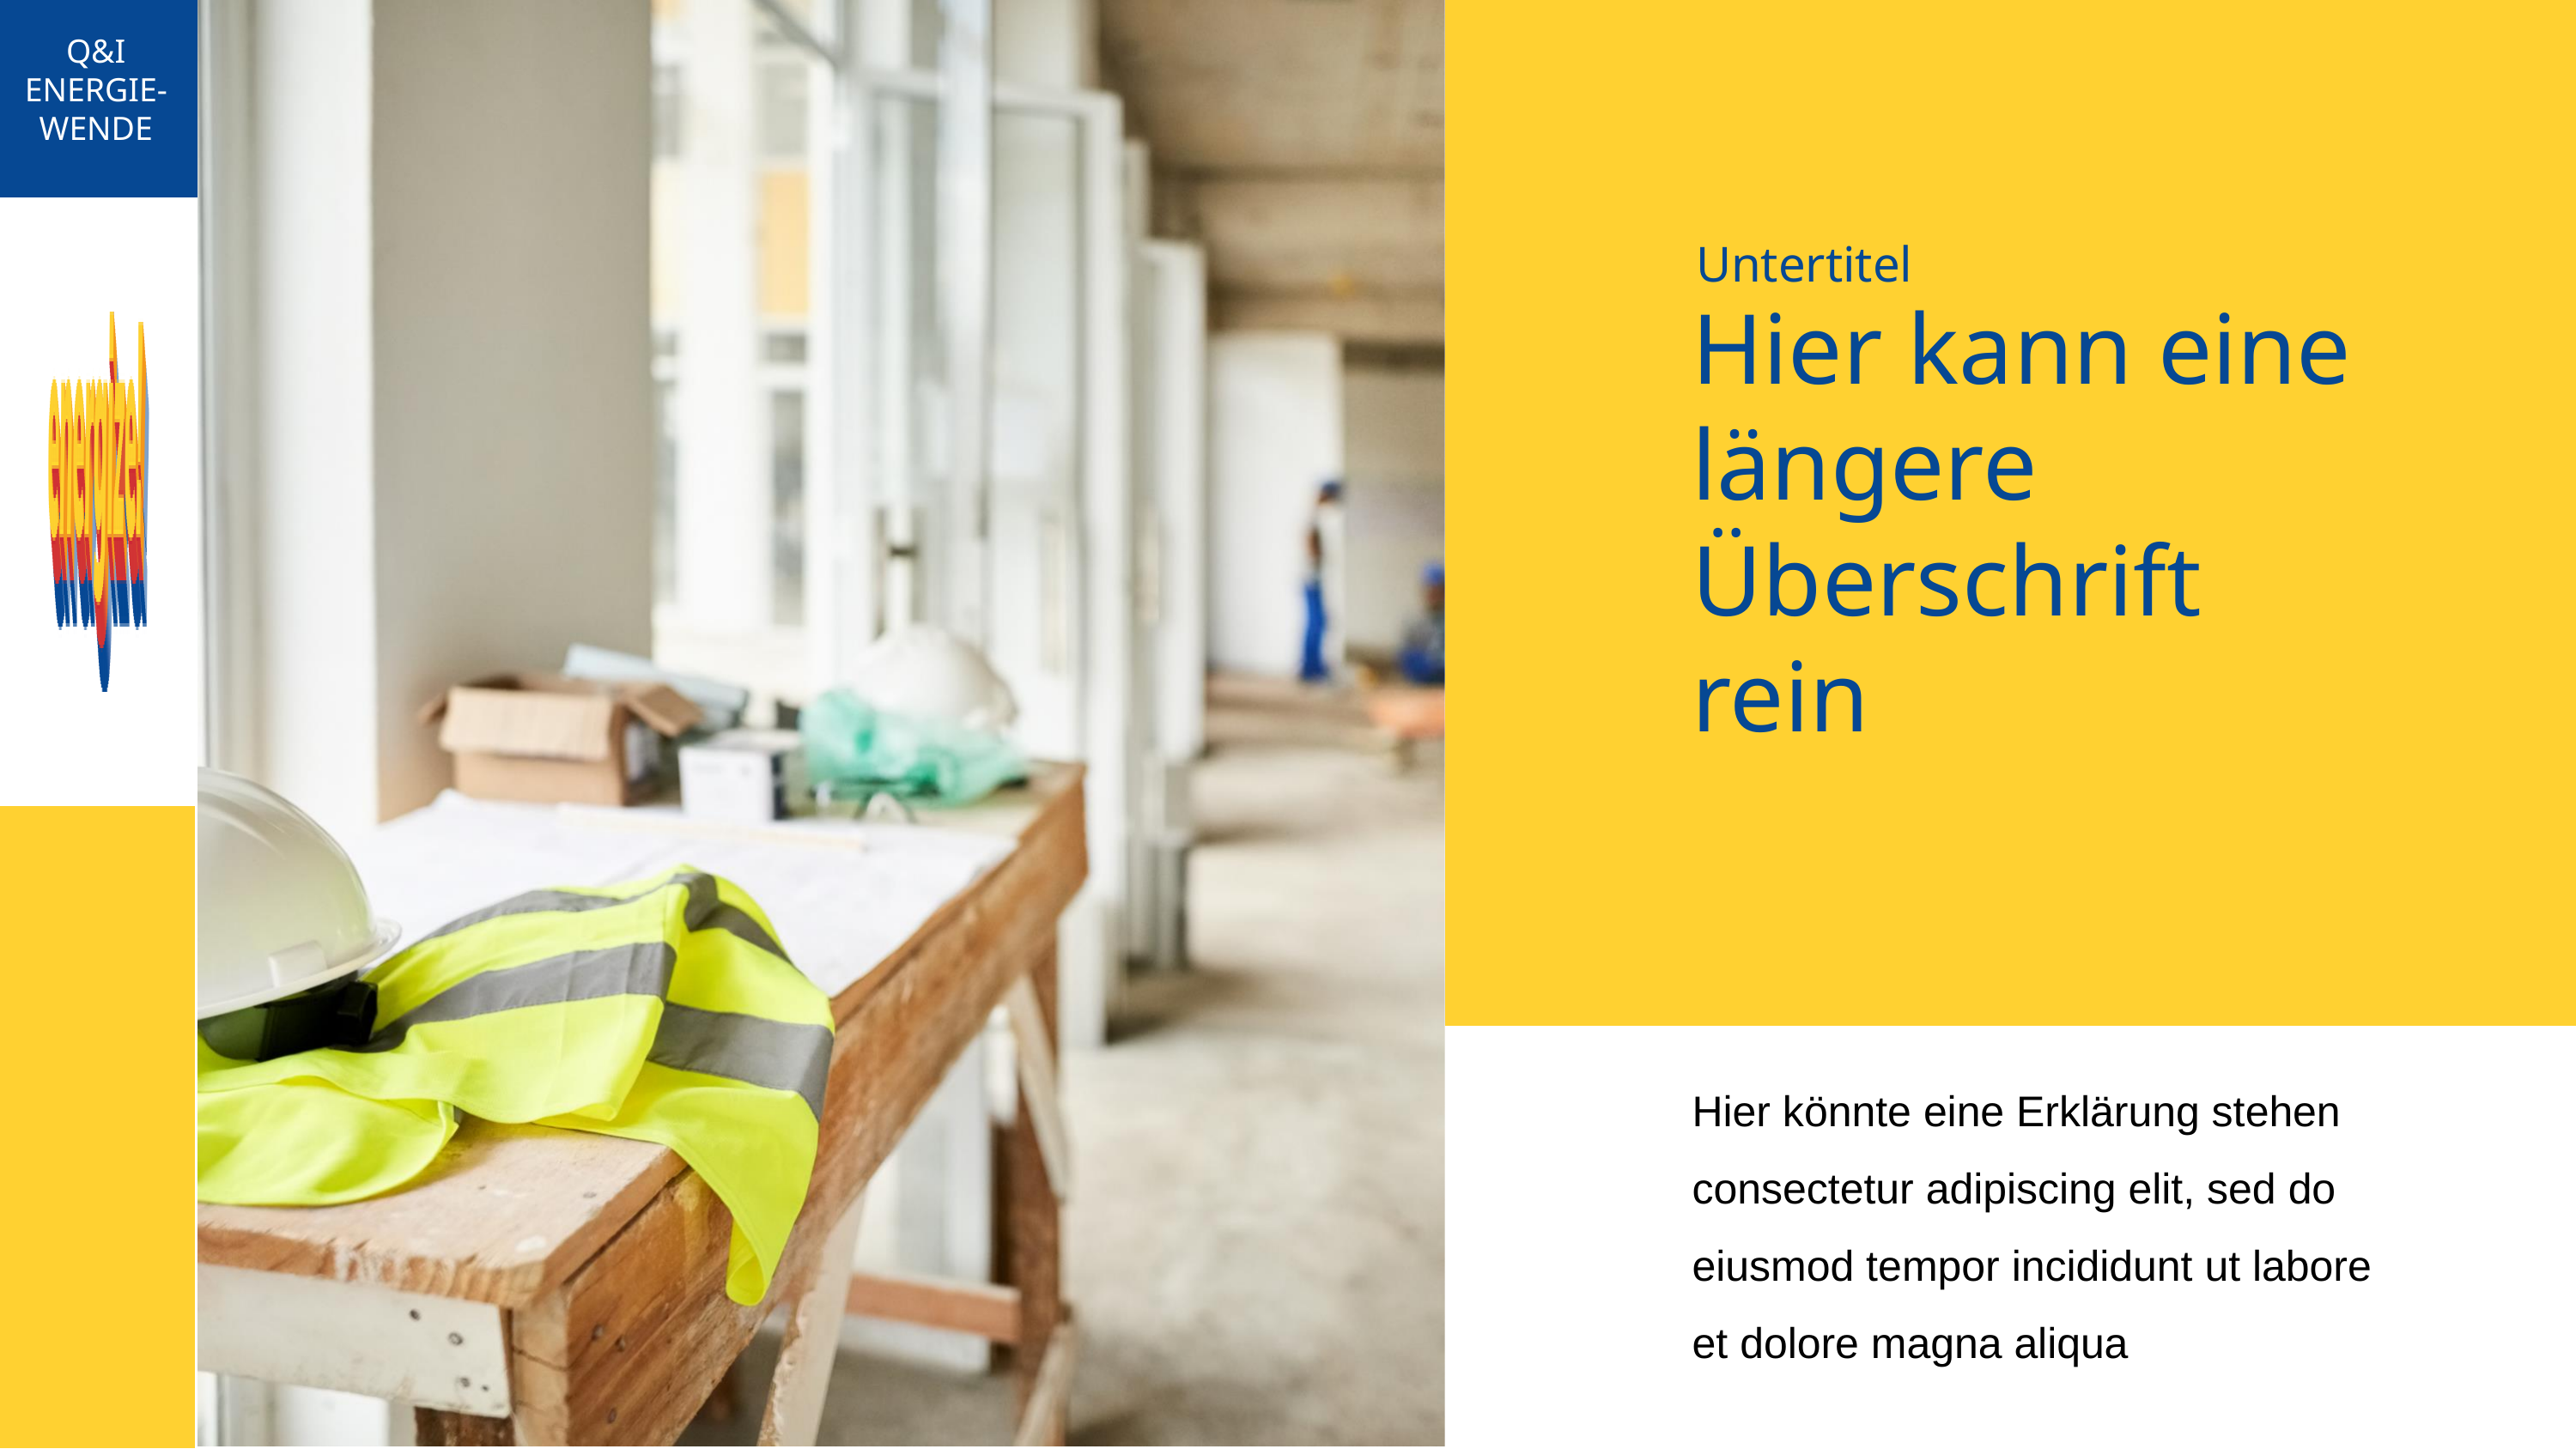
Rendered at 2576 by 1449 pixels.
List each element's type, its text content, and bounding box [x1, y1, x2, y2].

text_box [0, 805, 196, 1449]
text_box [0, 0, 198, 198]
text_box Hier könnte eine Erklärung stehen consectetur adipiscing elit, sed do eiusmod tempor incididunt ut labore et dolore magna aliqua [1692, 1058, 2376, 1367]
text_box [48, 312, 149, 692]
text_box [1444, 0, 2576, 1027]
text_box [197, 0, 1445, 1446]
